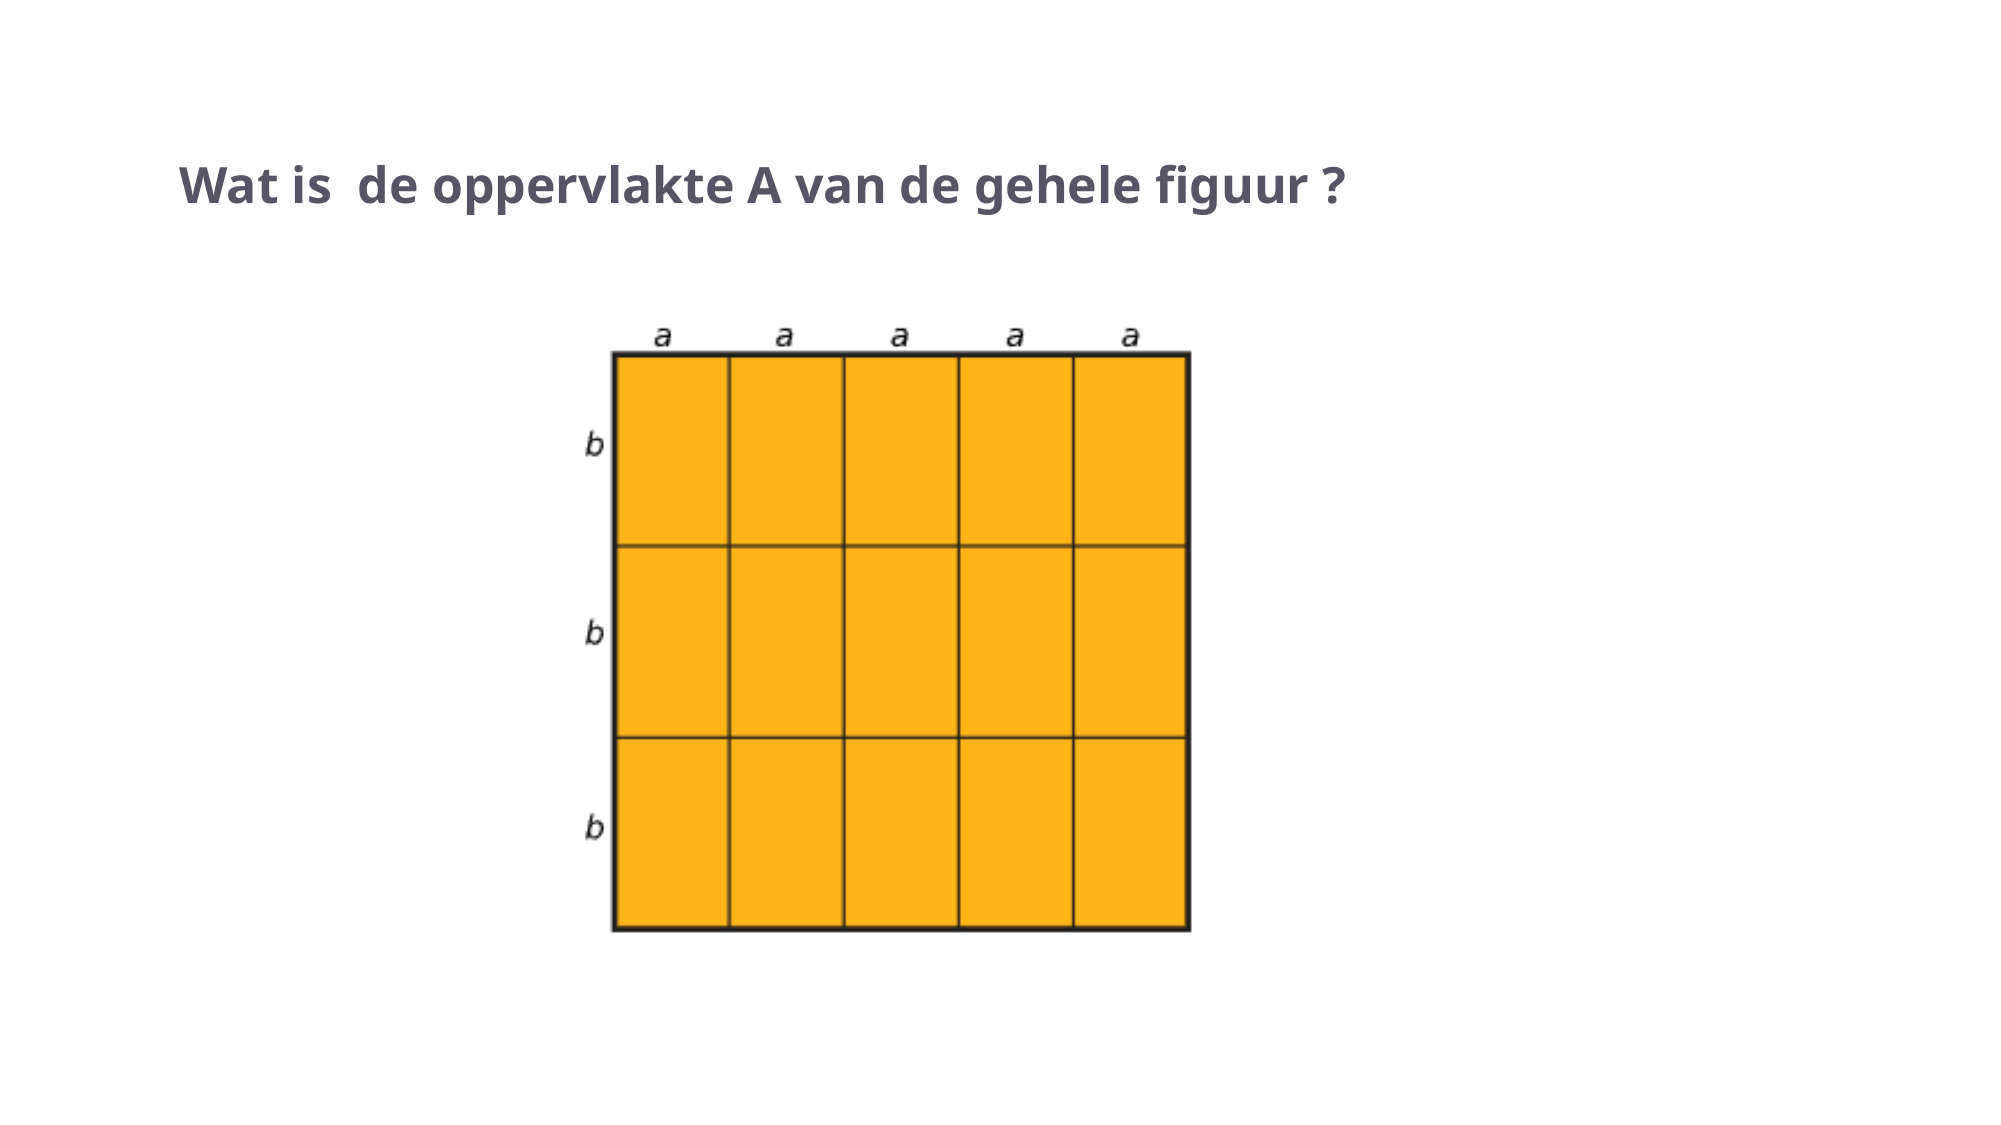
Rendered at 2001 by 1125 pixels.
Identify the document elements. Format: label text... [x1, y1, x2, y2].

text_box Wat is de oppervlakte A van de gehele figuur ? [164, 145, 1383, 221]
picture [565, 314, 1212, 971]
